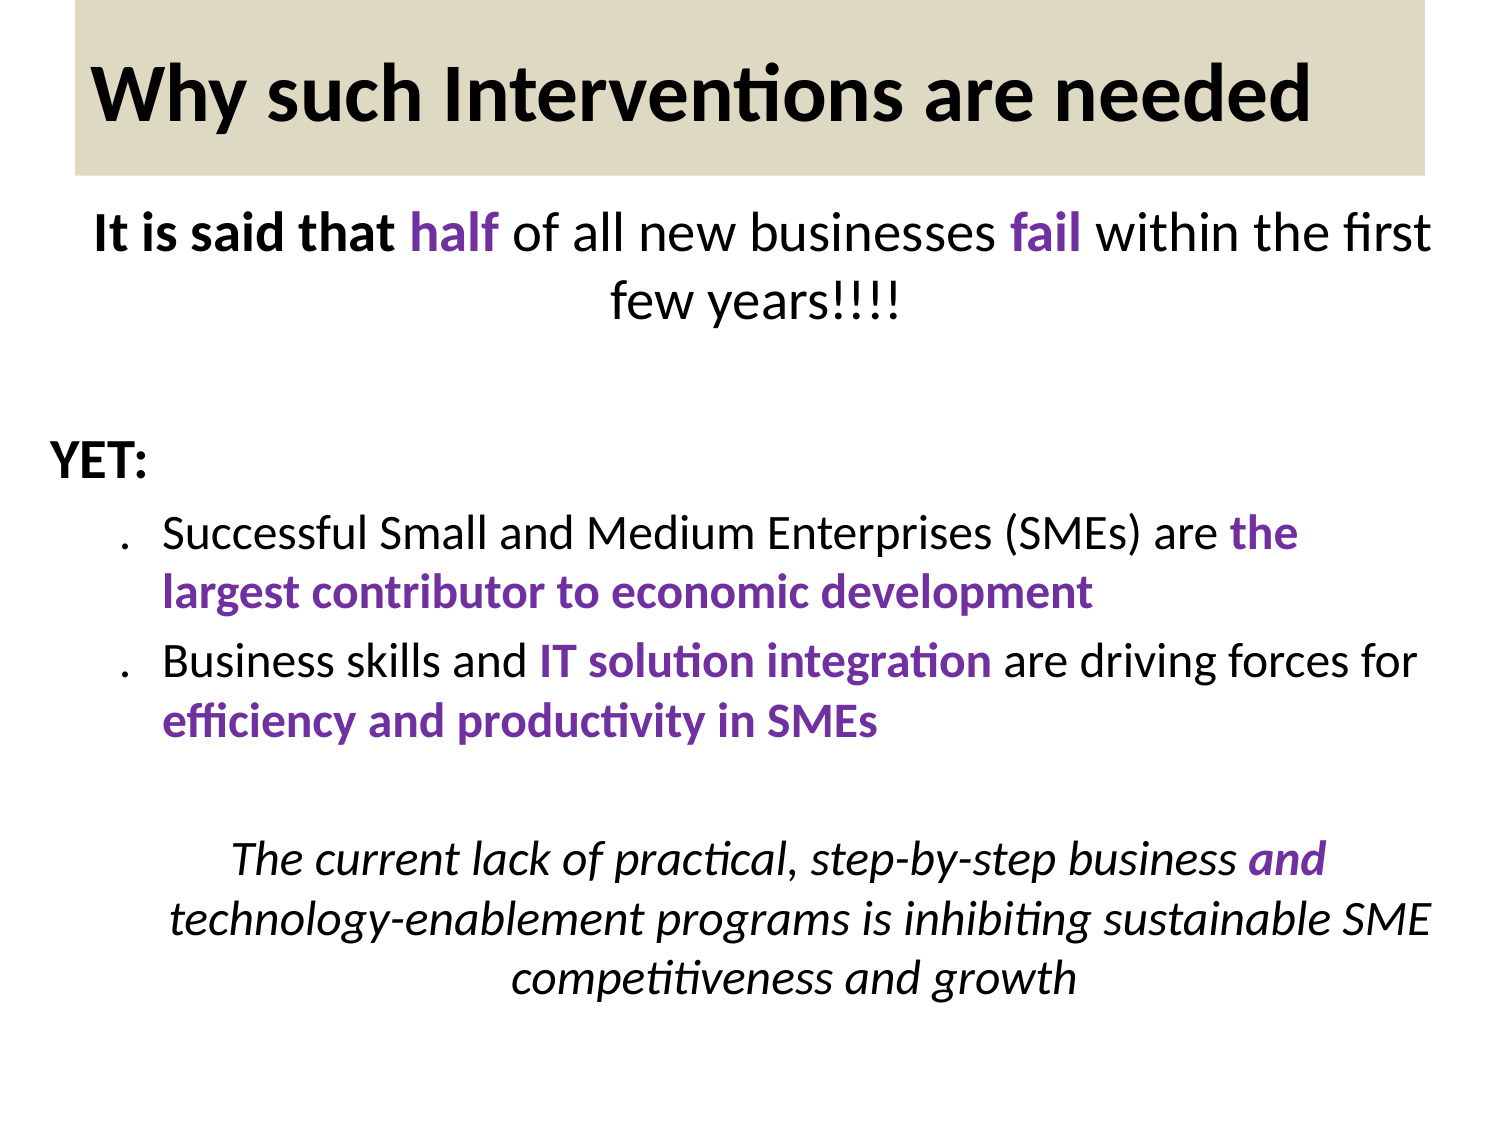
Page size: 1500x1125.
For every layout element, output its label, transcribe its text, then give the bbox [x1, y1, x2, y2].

list It is said that half of all new businesses fail within the first few years!!!! YET: . Successful Small and Medium Enterprises (SMEs) are the largest contributor to economic development . Business skills and IT solution integration are driving forces for efficiency and productivity in SMEs The current lack of practical, step-by-step business and technology-enablement programs is inhibiting sustainable SME competitiveness and growth [34, 187, 1454, 1091]
title Why such Interventions are needed [74, 0, 1426, 177]
